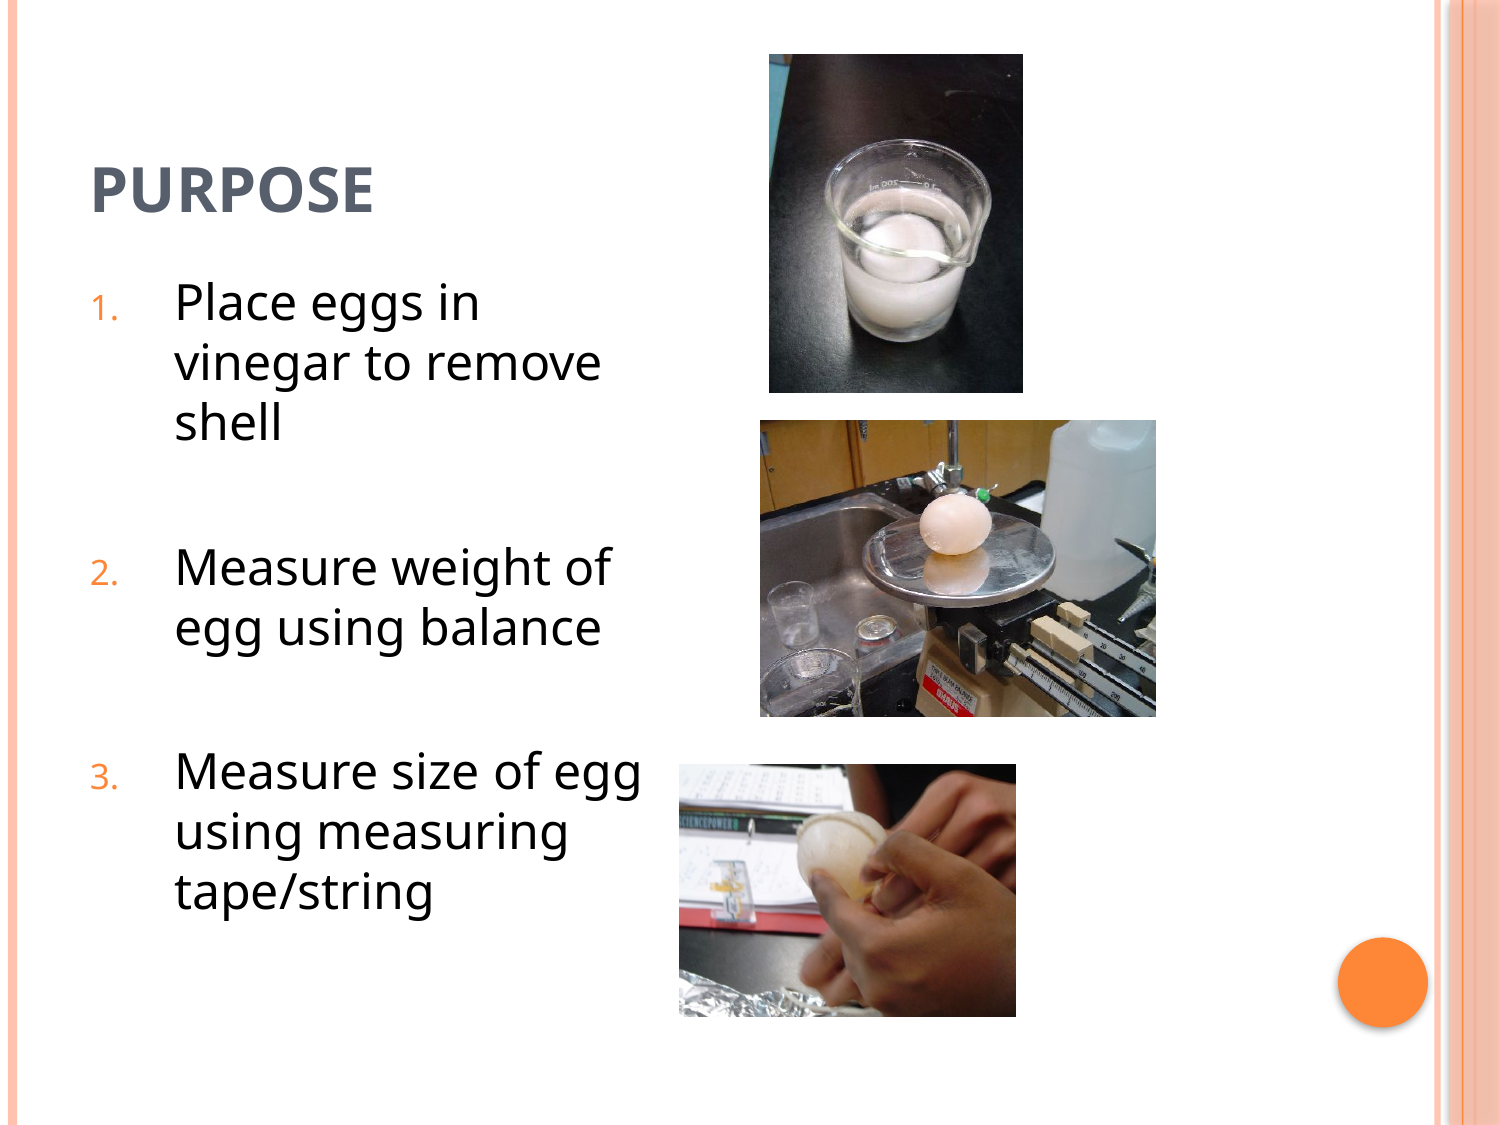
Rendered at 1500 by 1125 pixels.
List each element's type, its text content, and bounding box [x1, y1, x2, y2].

list Place eggs in vinegar to remove shell Measure weight of egg using balance Measure size of egg using measuring tape/string [75, 262, 675, 1013]
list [768, 53, 1024, 394]
picture [759, 420, 1156, 718]
title Purpose [75, 45, 1300, 233]
picture [678, 763, 1017, 1017]
